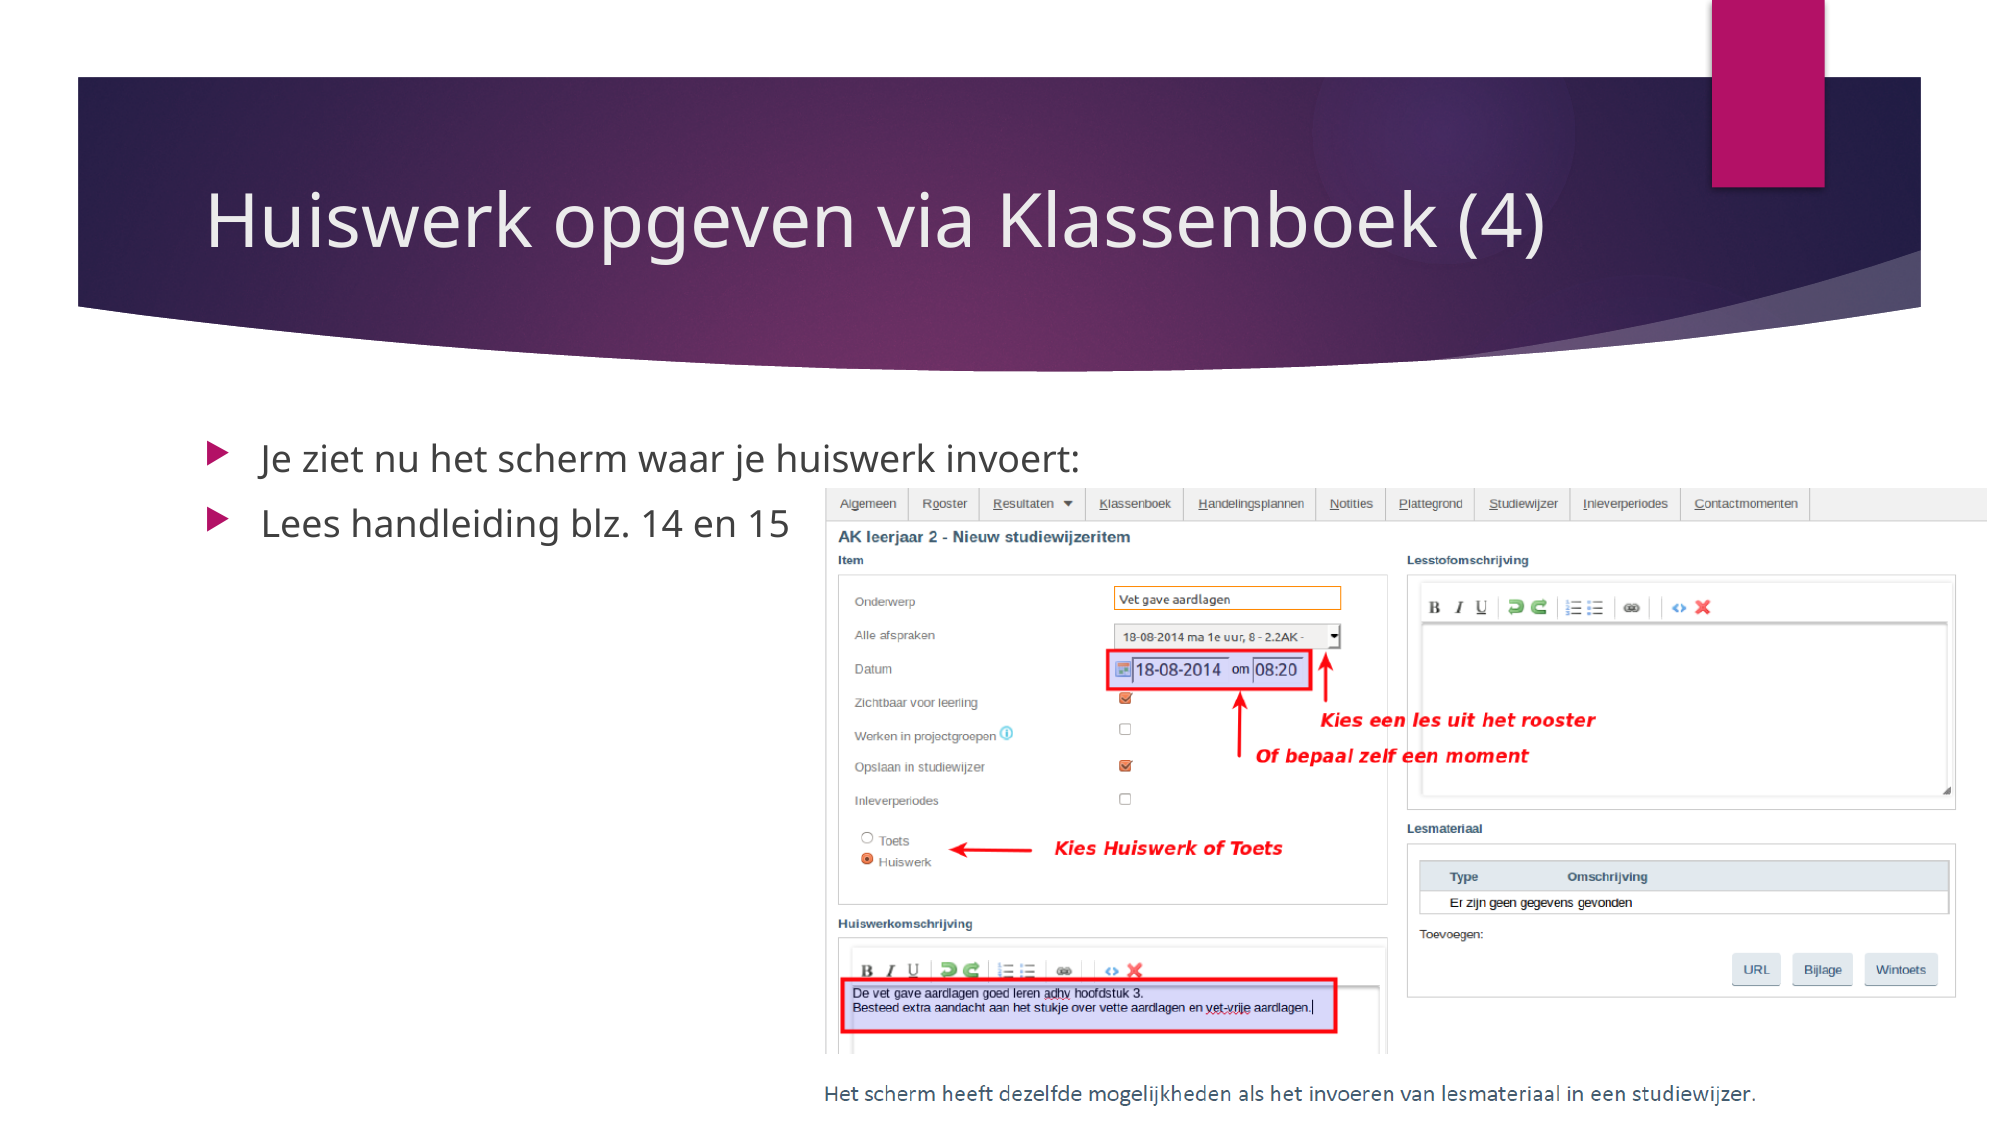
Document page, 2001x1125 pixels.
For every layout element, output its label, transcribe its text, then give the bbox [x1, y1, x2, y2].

picture [825, 488, 1987, 1111]
list Je ziet nu het scherm waar je huiswerk invoert: Lees handleiding blz. 14 en 15 [189, 427, 1638, 988]
title Huiswerk opgeven via Klassenboek (4) [189, 159, 1627, 276]
